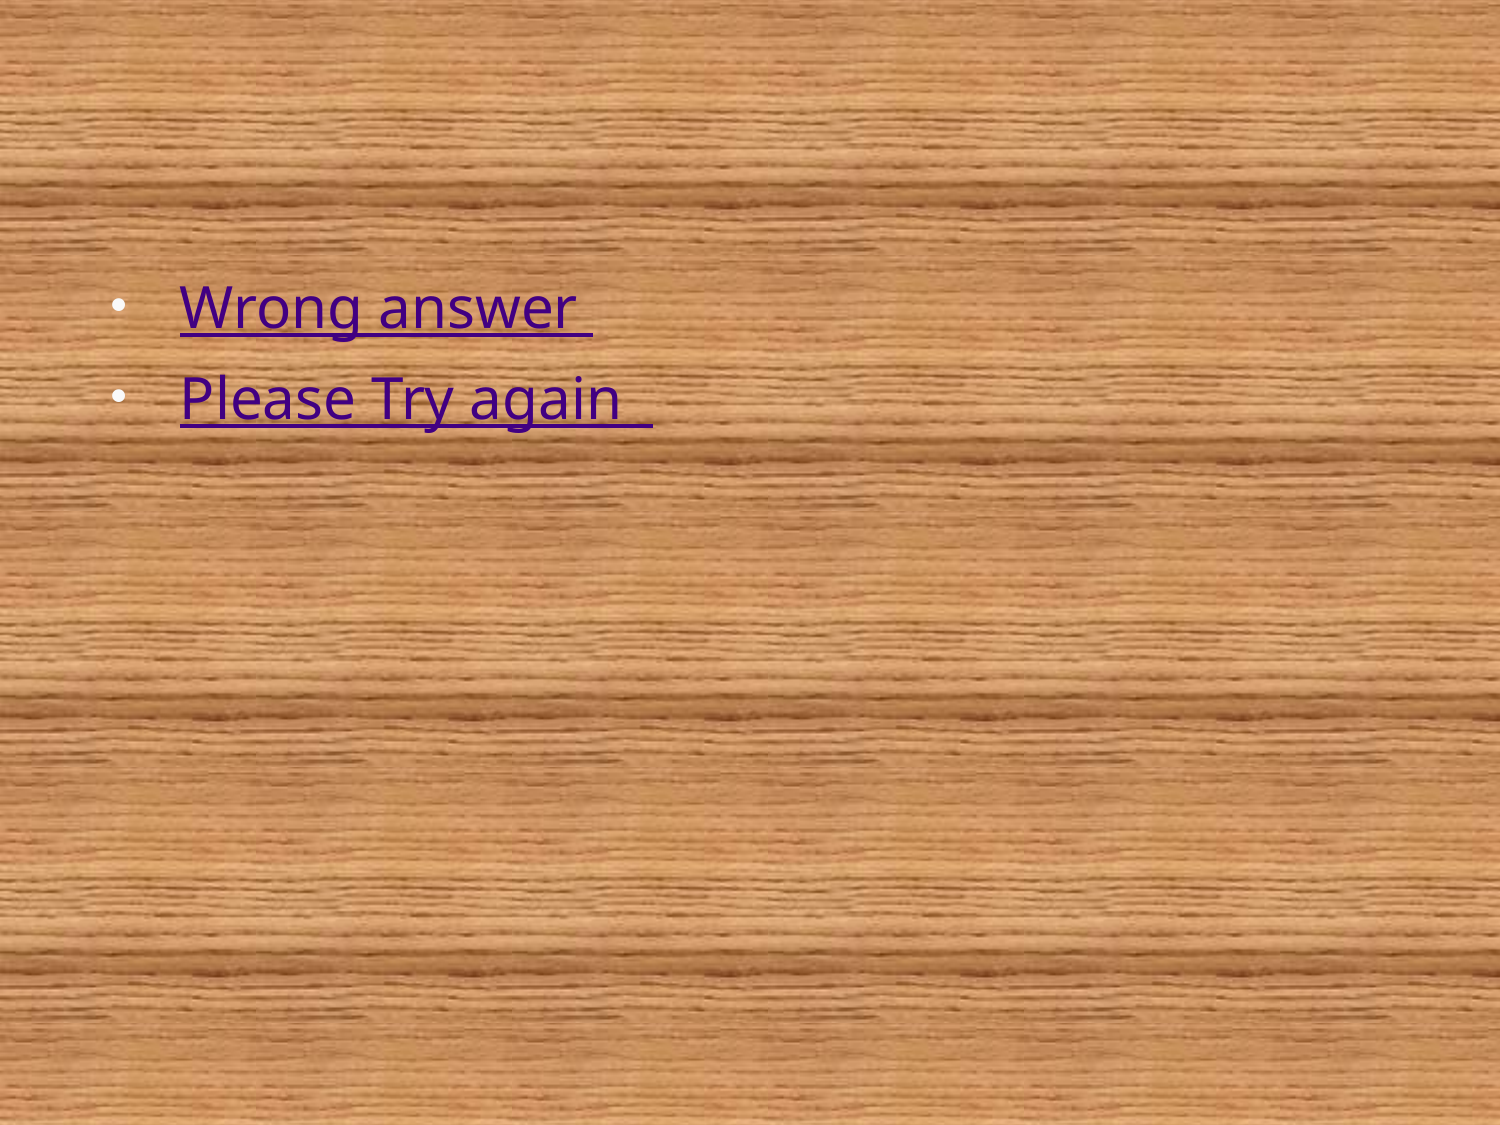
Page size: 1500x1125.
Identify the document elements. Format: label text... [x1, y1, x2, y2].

list Wrong answer Please Try again [75, 262, 1425, 1035]
picture [0, 0, 1500, 1125]
